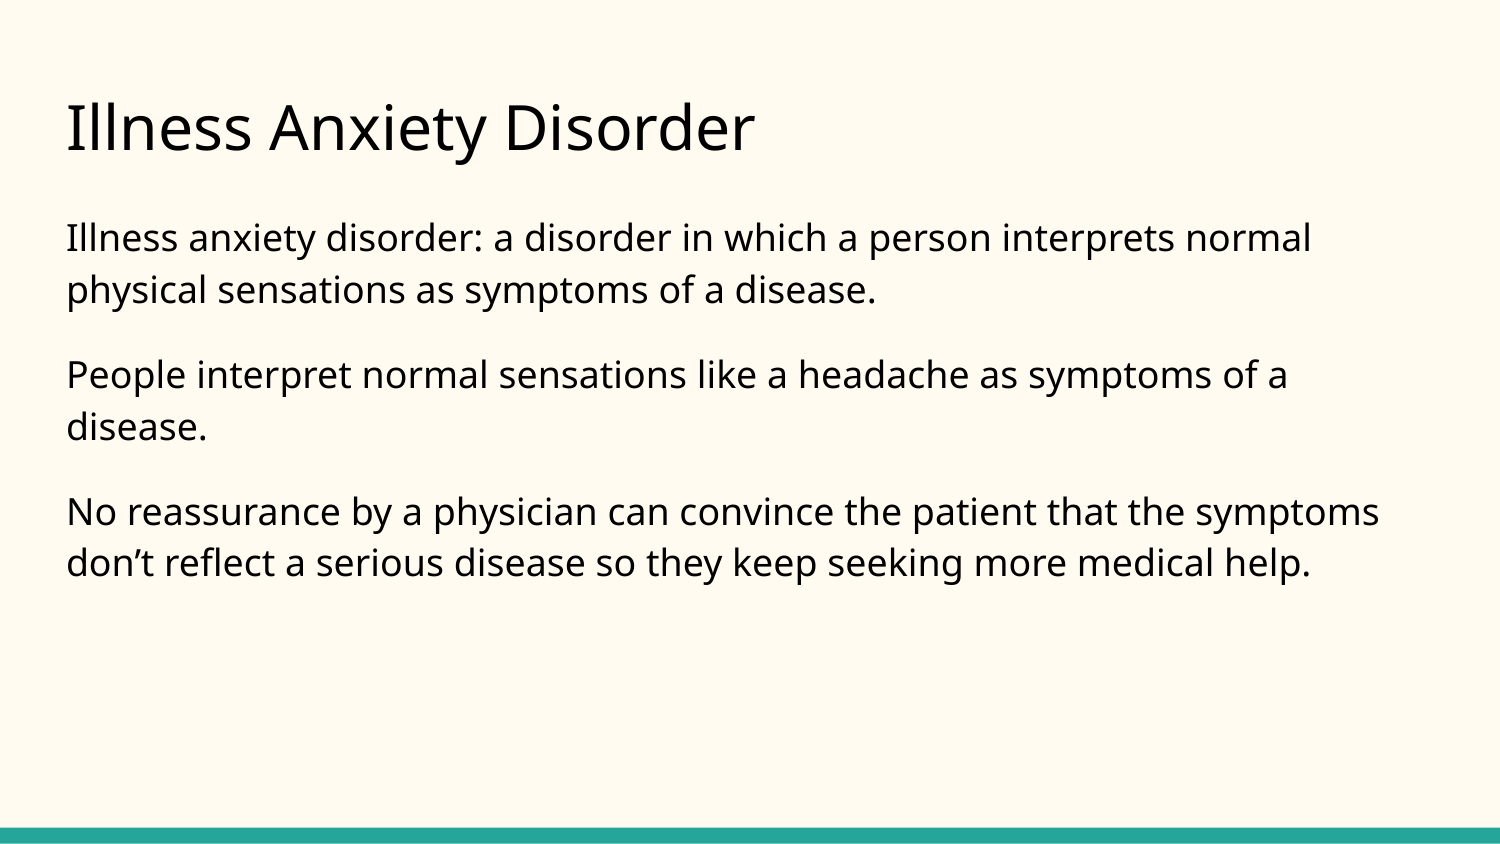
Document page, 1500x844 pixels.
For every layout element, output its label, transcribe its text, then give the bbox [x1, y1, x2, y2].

list Illness anxiety disorder: a disorder in which a person interprets normal physical sensations as symptoms of a disease. People interpret normal sensations like a headache as symptoms of a disease. No reassurance by a physician can convince the patient that the symptoms don’t reflect a serious disease so they keep seeking more medical help. [51, 192, 1449, 750]
title Illness Anxiety Disorder [51, 72, 1449, 174]
